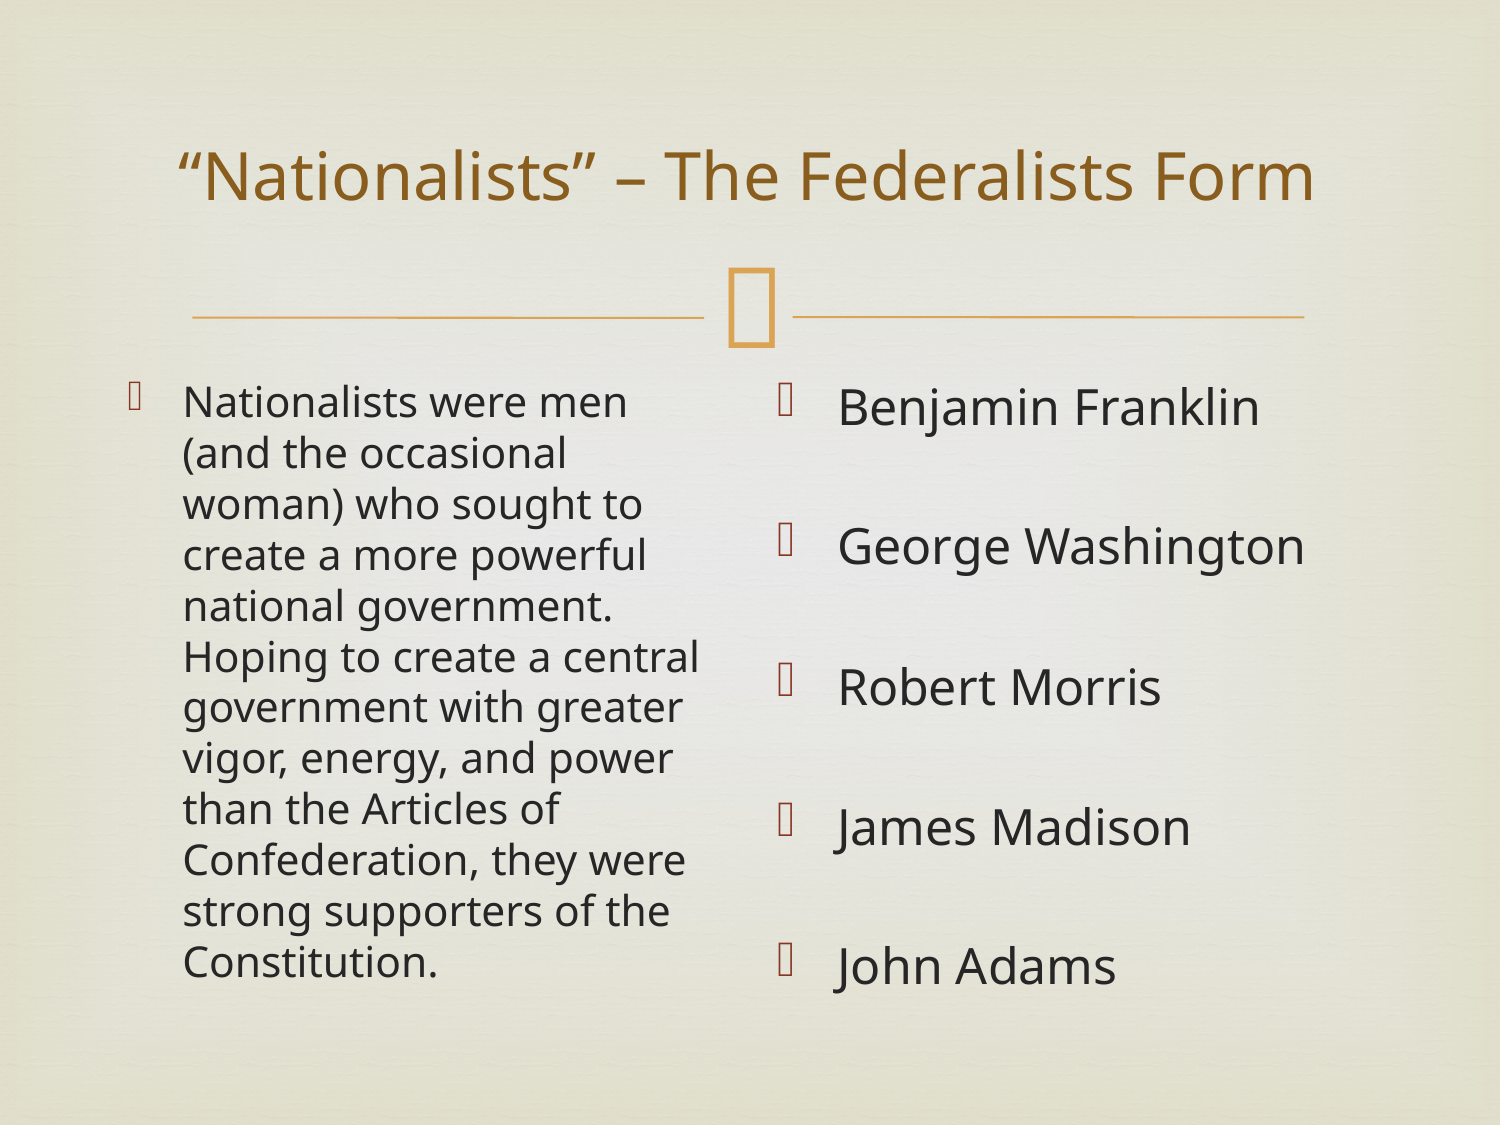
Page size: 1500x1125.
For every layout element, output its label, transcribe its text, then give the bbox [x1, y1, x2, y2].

list Nationalists were men (and the occasional woman) who sought to create a more powerful national government. Hoping to create a central government with greater vigor, energy, and power than the Articles of Confederation, they were strong supporters of the Constitution. [112, 367, 737, 1004]
title “Nationalists” – The Federalists Form [112, 87, 1385, 261]
list Benjamin Franklin George Washington Robert Morris James Madison John Adams [761, 367, 1386, 1004]
